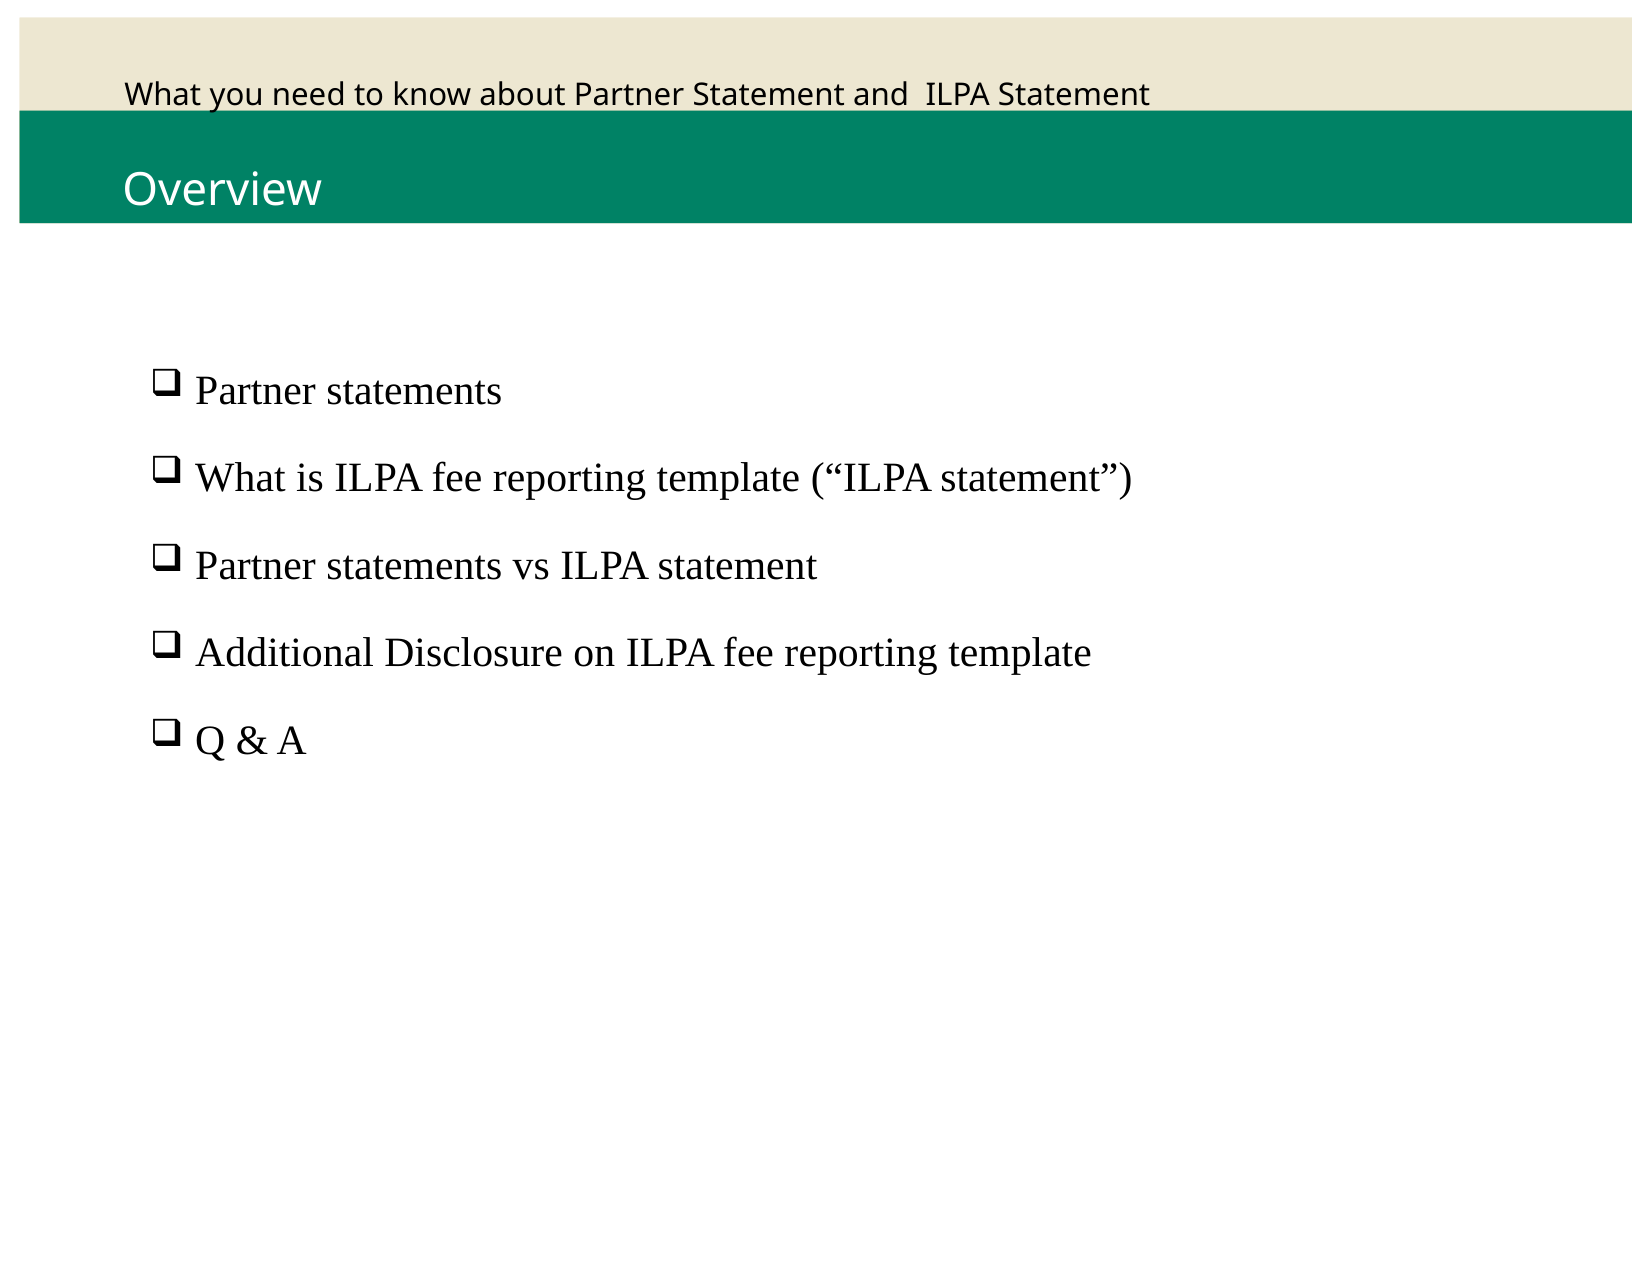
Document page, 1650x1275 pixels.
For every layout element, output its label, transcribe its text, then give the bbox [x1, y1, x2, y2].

title Overview [105, 142, 1591, 231]
list Partner statements What is ILPA fee reporting template (“ILPA statement”) Partner statements vs ILPA statement Additional Disclosure on ILPA fee reporting template Q & A [74, 337, 1561, 1138]
